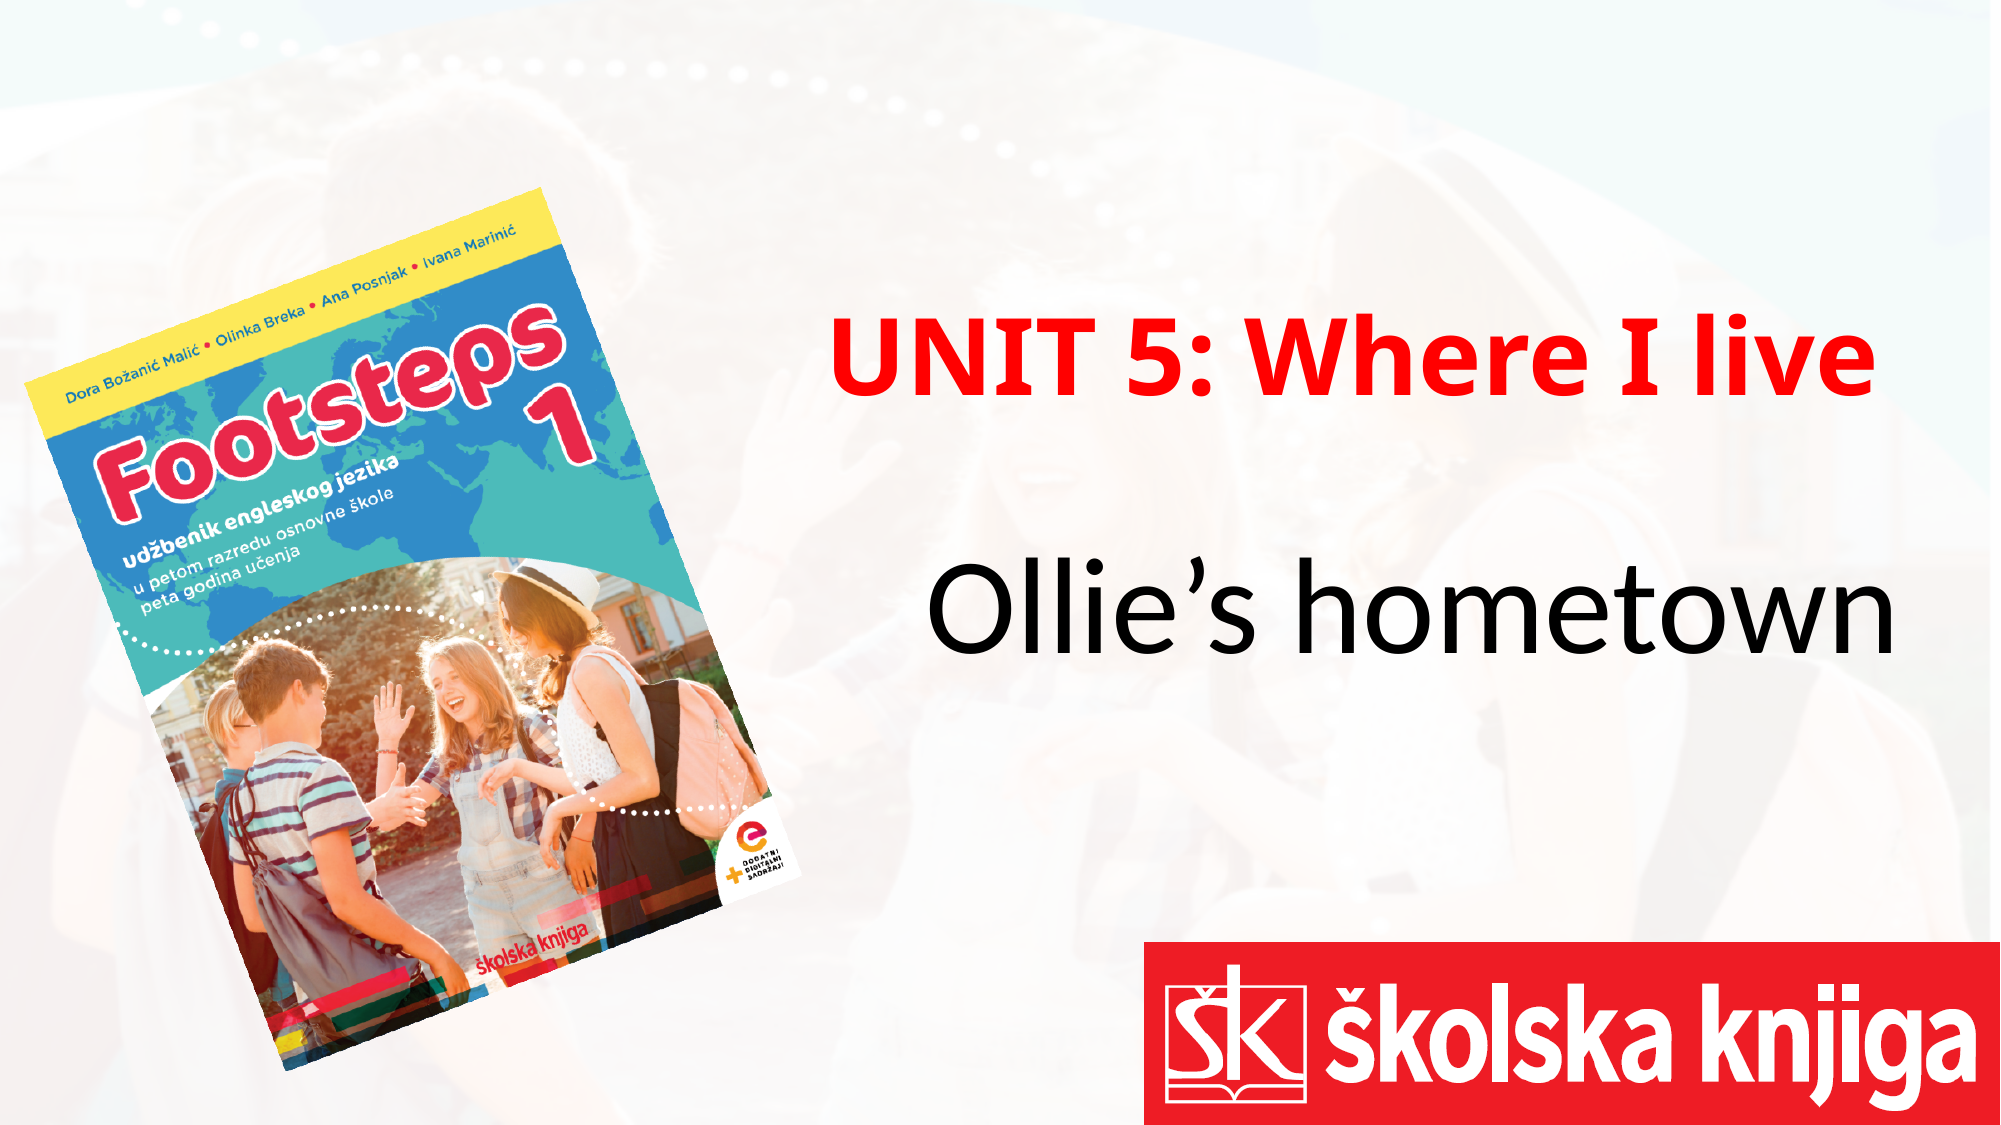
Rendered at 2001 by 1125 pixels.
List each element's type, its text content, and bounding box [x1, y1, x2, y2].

title UNIT 5: Where I live [730, 226, 1976, 426]
picture [24, 188, 801, 1071]
picture [1144, 942, 2000, 1125]
subtitle Ollie’s hometown [689, 527, 2000, 800]
